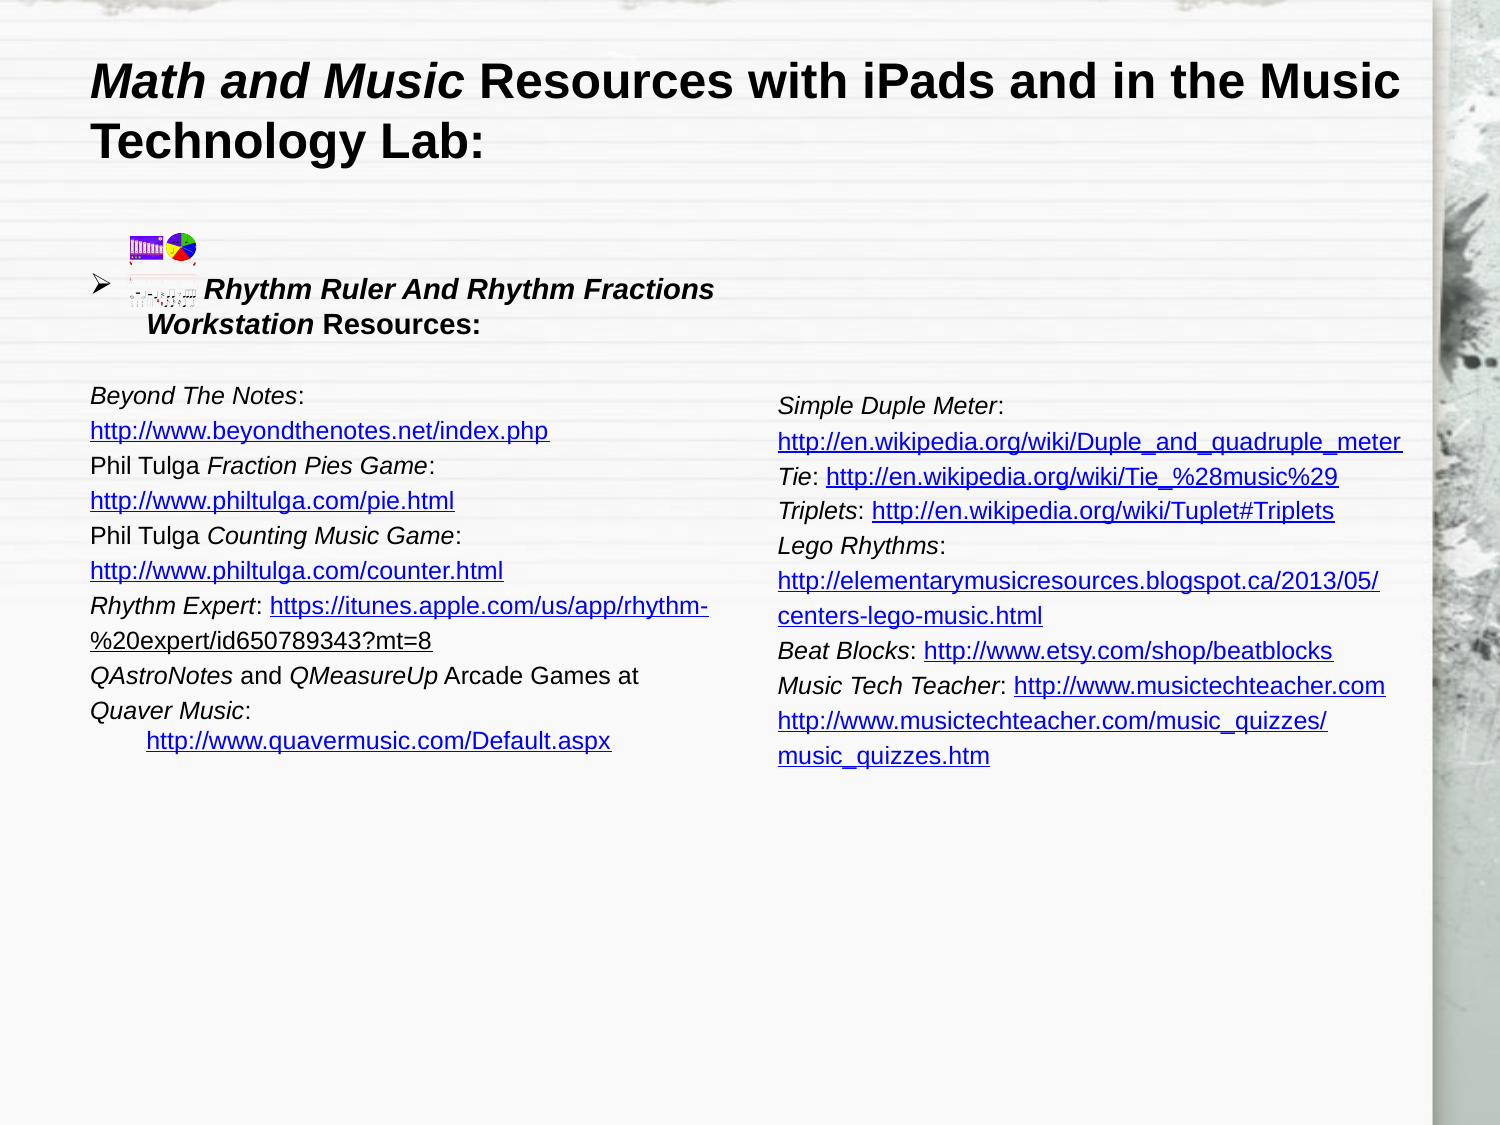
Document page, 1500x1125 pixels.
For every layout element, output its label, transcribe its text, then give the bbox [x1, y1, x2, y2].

title Math and Music Resources with iPads and in the Music Technology Lab: [74, 44, 1426, 233]
list Rhythm Ruler And Rhythm Fractions Workstation Resources: Beyond The Notes: http://www.beyondthenotes.net/index.php Phil Tulga Fraction Pies Game: http://www.philtulga.com/pie.html Phil Tulga Counting Music Game: http://www.philtulga.com/counter.html Rhythm Expert: https://itunes.apple.com/us/app/rhythm- %20expert/id650789343?mt=8 QAstroNotes and QMeasureUp Arcade Games at Quaver Music: http://www.quavermusic.com/Default.aspx [74, 262, 738, 1125]
list Simple Duple Meter: http://en.wikipedia.org/wiki/Duple_and_quadruple_meter Tie: http://en.wikipedia.org/wiki/Tie_%28music%29 Triplets: http://en.wikipedia.org/wiki/Tuplet#Triplets Lego Rhythms: http://elementarymusicresources.blogspot.ca/2013/05/ centers-lego-music.html Beat Blocks: http://www.etsy.com/shop/beatblocks Music Tech Teacher: http://www.musictechteacher.com http://www.musictechteacher.com/music_quizzes/ music_quizzes.htm [762, 382, 1426, 1125]
picture [0, 0, 1500, 1125]
